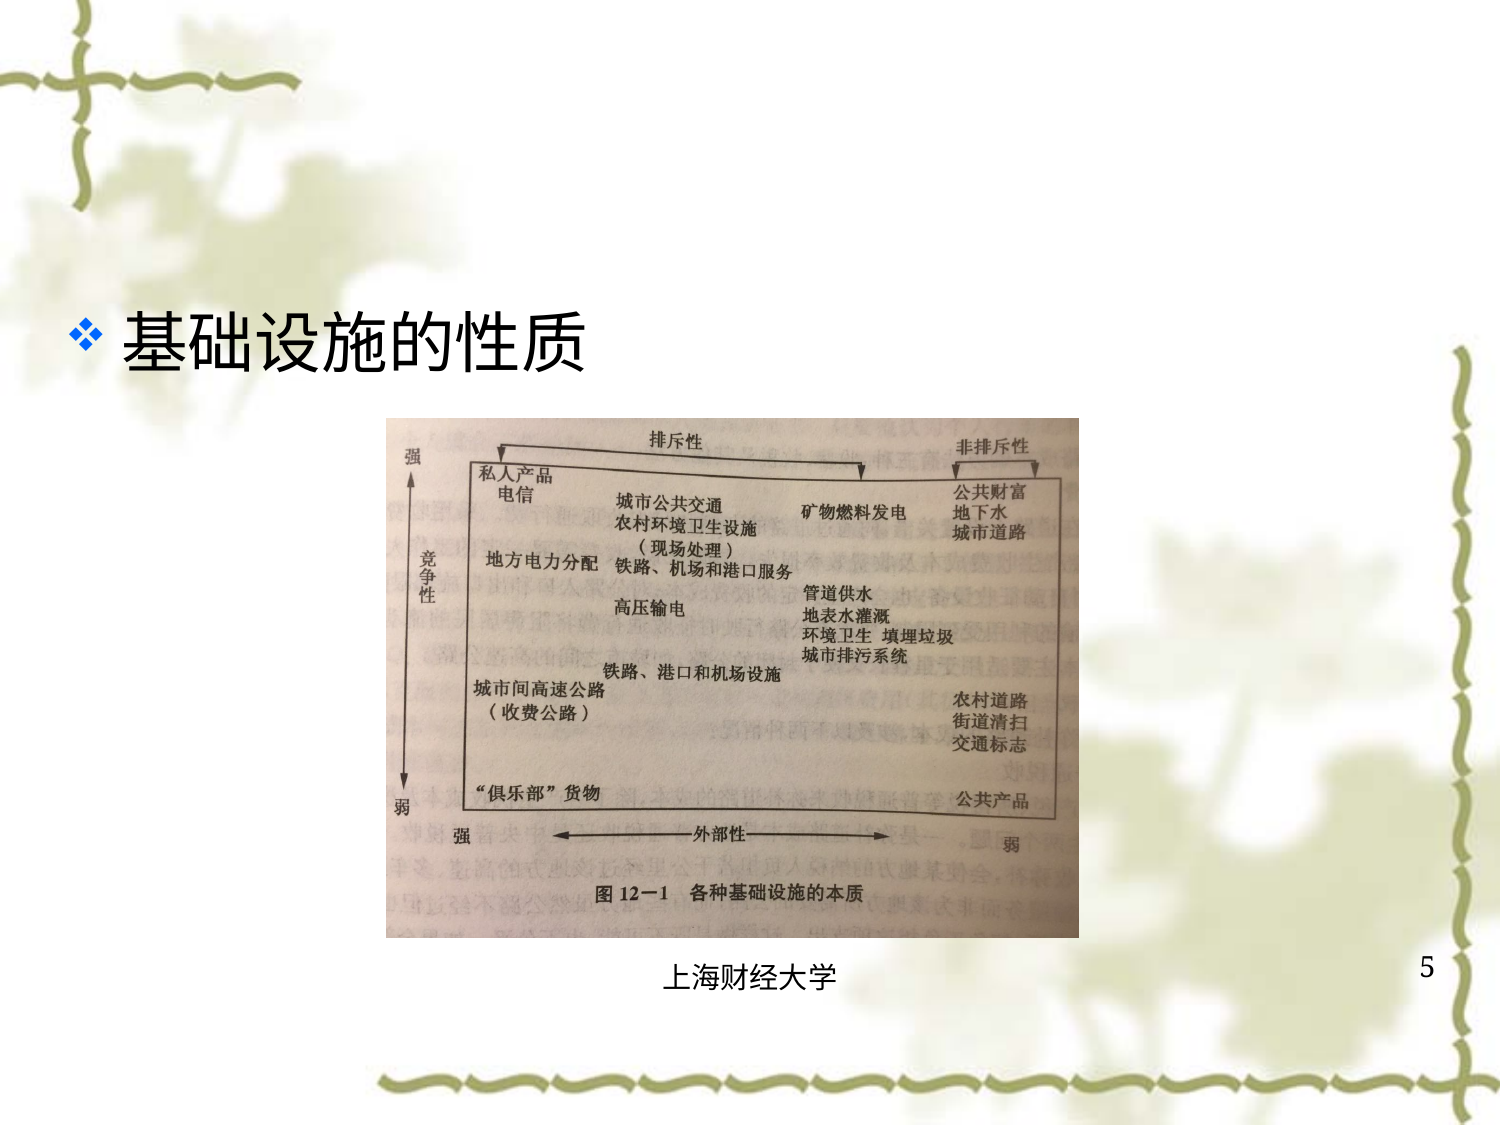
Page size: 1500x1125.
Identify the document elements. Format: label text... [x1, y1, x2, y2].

picture [0, 0, 1500, 1125]
footer 上海财经大学 [512, 952, 988, 1066]
list 基础设施的性质 [49, 292, 1452, 963]
slide_number 5 [1074, 940, 1451, 1066]
